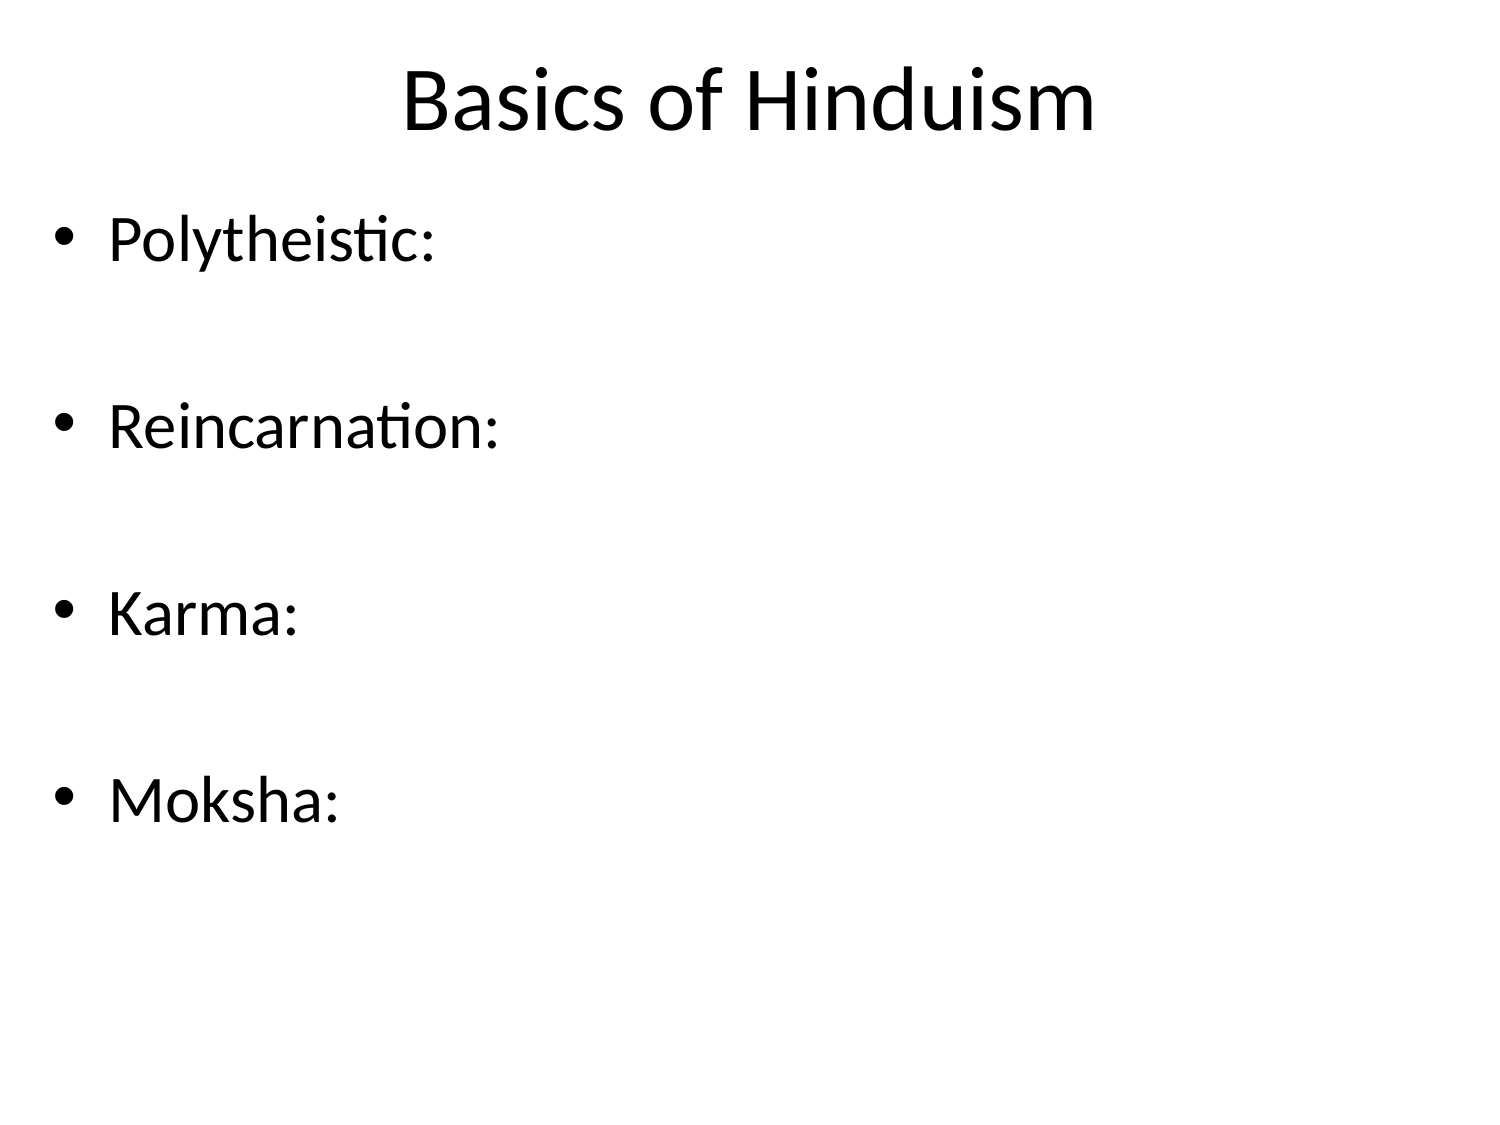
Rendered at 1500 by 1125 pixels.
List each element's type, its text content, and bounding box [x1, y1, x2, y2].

list Polytheistic: Reincarnation: Karma: Moksha: [37, 187, 738, 1100]
title Basics of Hinduism [75, 0, 1425, 188]
